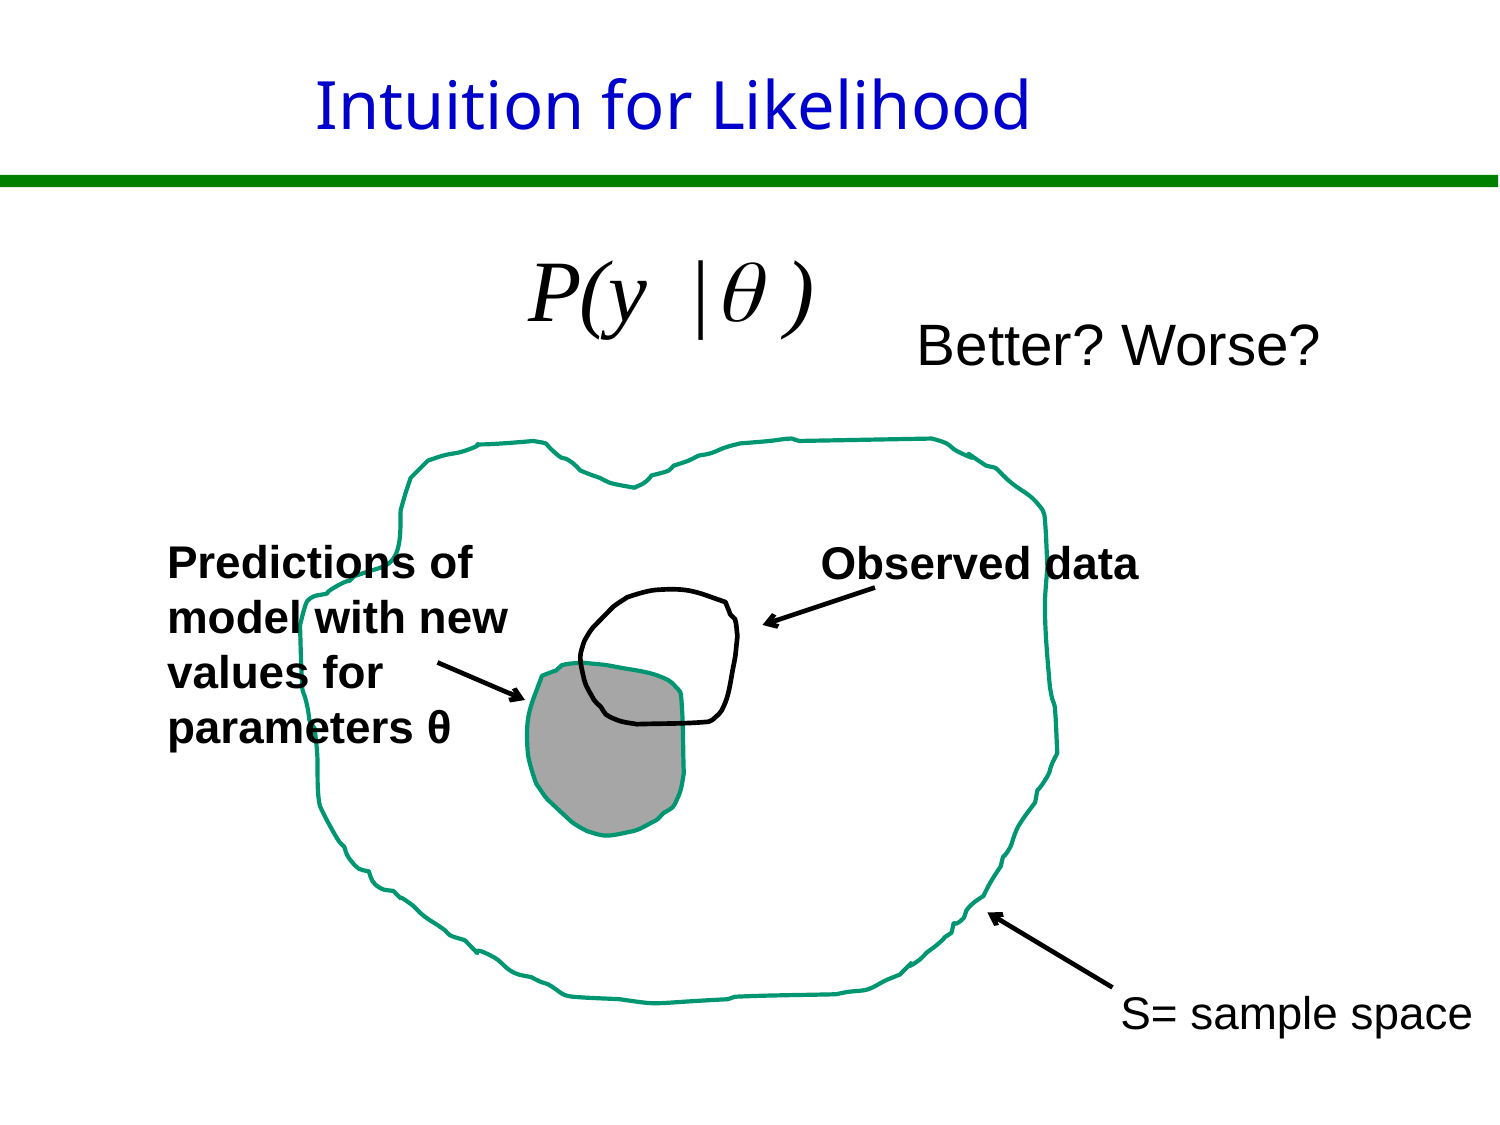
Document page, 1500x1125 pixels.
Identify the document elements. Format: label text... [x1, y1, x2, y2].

text_box Predictions of model with new values for parameters θ [152, 524, 523, 760]
text_box [524, 660, 686, 838]
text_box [762, 587, 876, 626]
title Intuition for Likelihood [0, 0, 1351, 151]
text_box S= sample space [1105, 976, 1489, 1047]
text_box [437, 662, 526, 701]
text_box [514, 240, 822, 373]
text_box Better? Worse? [902, 299, 1337, 385]
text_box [987, 912, 1113, 988]
text_box [578, 587, 740, 727]
text_box [315, 436, 1060, 1006]
text_box Observed data [805, 526, 1154, 597]
